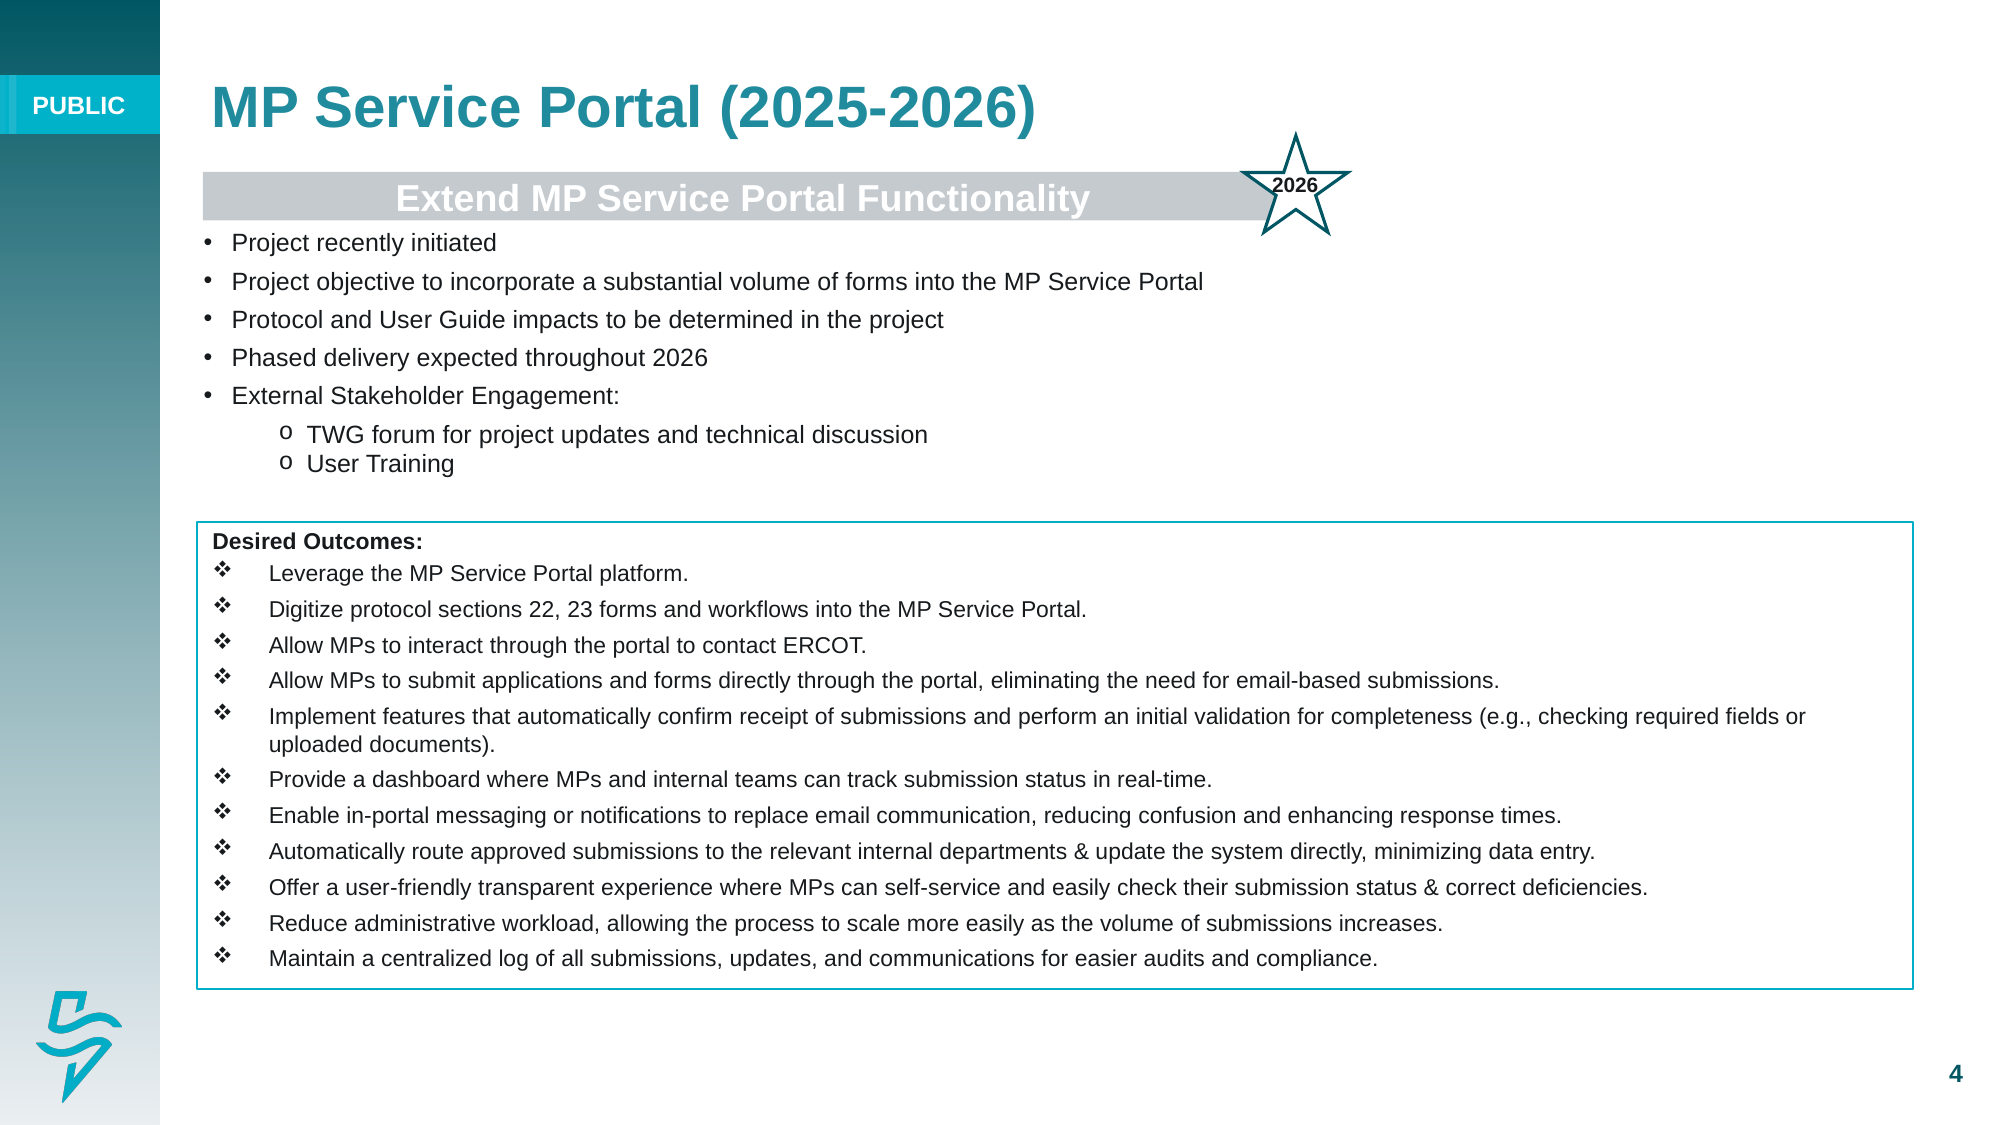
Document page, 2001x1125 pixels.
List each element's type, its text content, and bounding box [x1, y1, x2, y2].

picture [36, 991, 122, 1103]
title MP Service Portal (2025-2026) [196, 69, 1878, 159]
text_box Project recently initiated Project objective to incorporate a substantial volume of forms into the MP Service Portal Protocol and User Guide impacts to be determined in the project Phased delivery expected throughout 2026 External Stakeholder Engagement: TWG forum for project updates and technical discussion User Training [188, 219, 2000, 486]
list Desired Outcomes: Leverage the MP Service Portal platform. Digitize protocol sections 22, 23 forms and workflows into the MP Service Portal. Allow MPs to interact through the portal to contact ERCOT. Allow MPs to submit applications and forms directly through the portal, eliminating the need for email-based submissions. Implement features that automatically confirm receipt of submissions and perform an initial validation for completeness (e.g., checking required fields or uploaded documents). Provide a dashboard where MPs and internal teams can track submission status in real-time. Enable in-portal messaging or notifications to replace email communication, reducing confusion and enhancing response times. Automatically route approved submissions to the relevant internal departments & update the system directly, minimizing data entry. Offer a user-friendly transparent experience where MPs can self-service and easily check their submission status & correct deficiencies. Reduce administrative workload, allowing the process to scale more easily as the volume of submissions increases. Maintain a centralized log of all submissions, updates, and communications for easier audits and compliance. [197, 522, 1913, 990]
slide_number 4 [1912, 1042, 2000, 1103]
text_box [202, 135, 1349, 233]
